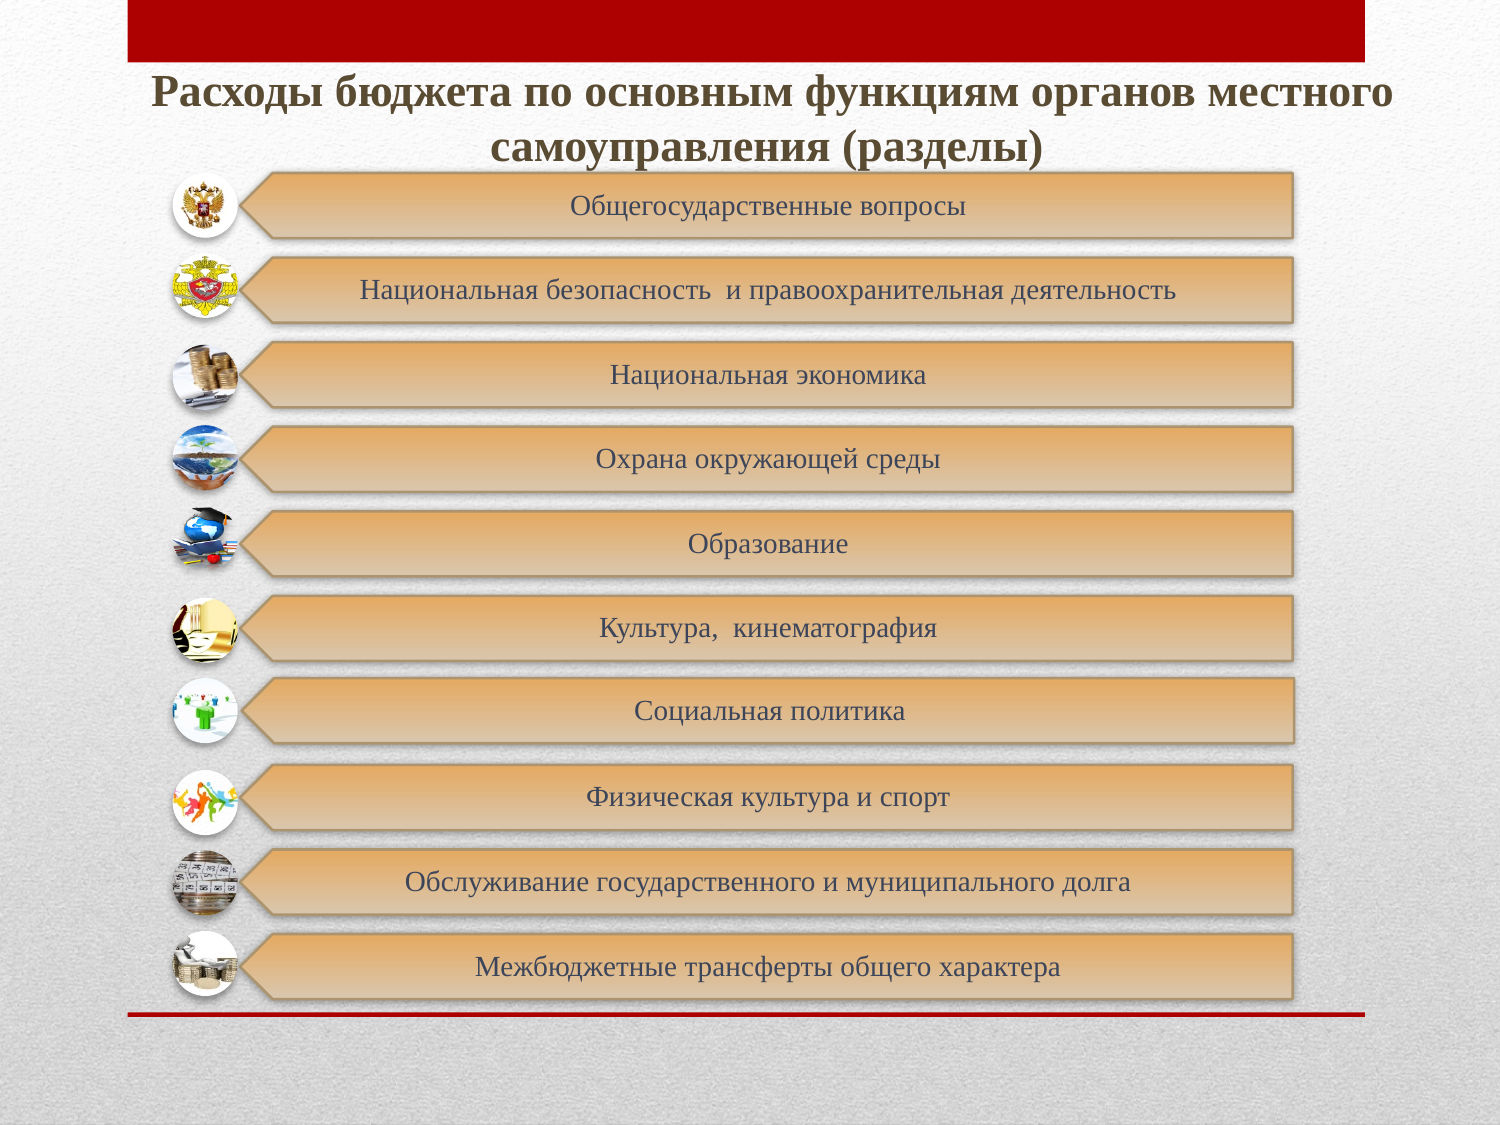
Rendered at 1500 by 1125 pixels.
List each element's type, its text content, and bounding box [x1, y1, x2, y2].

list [0, 171, 1500, 1001]
list Расходы бюджета по основным функциям органов местного самоуправления (разделы) [88, 30, 1450, 171]
